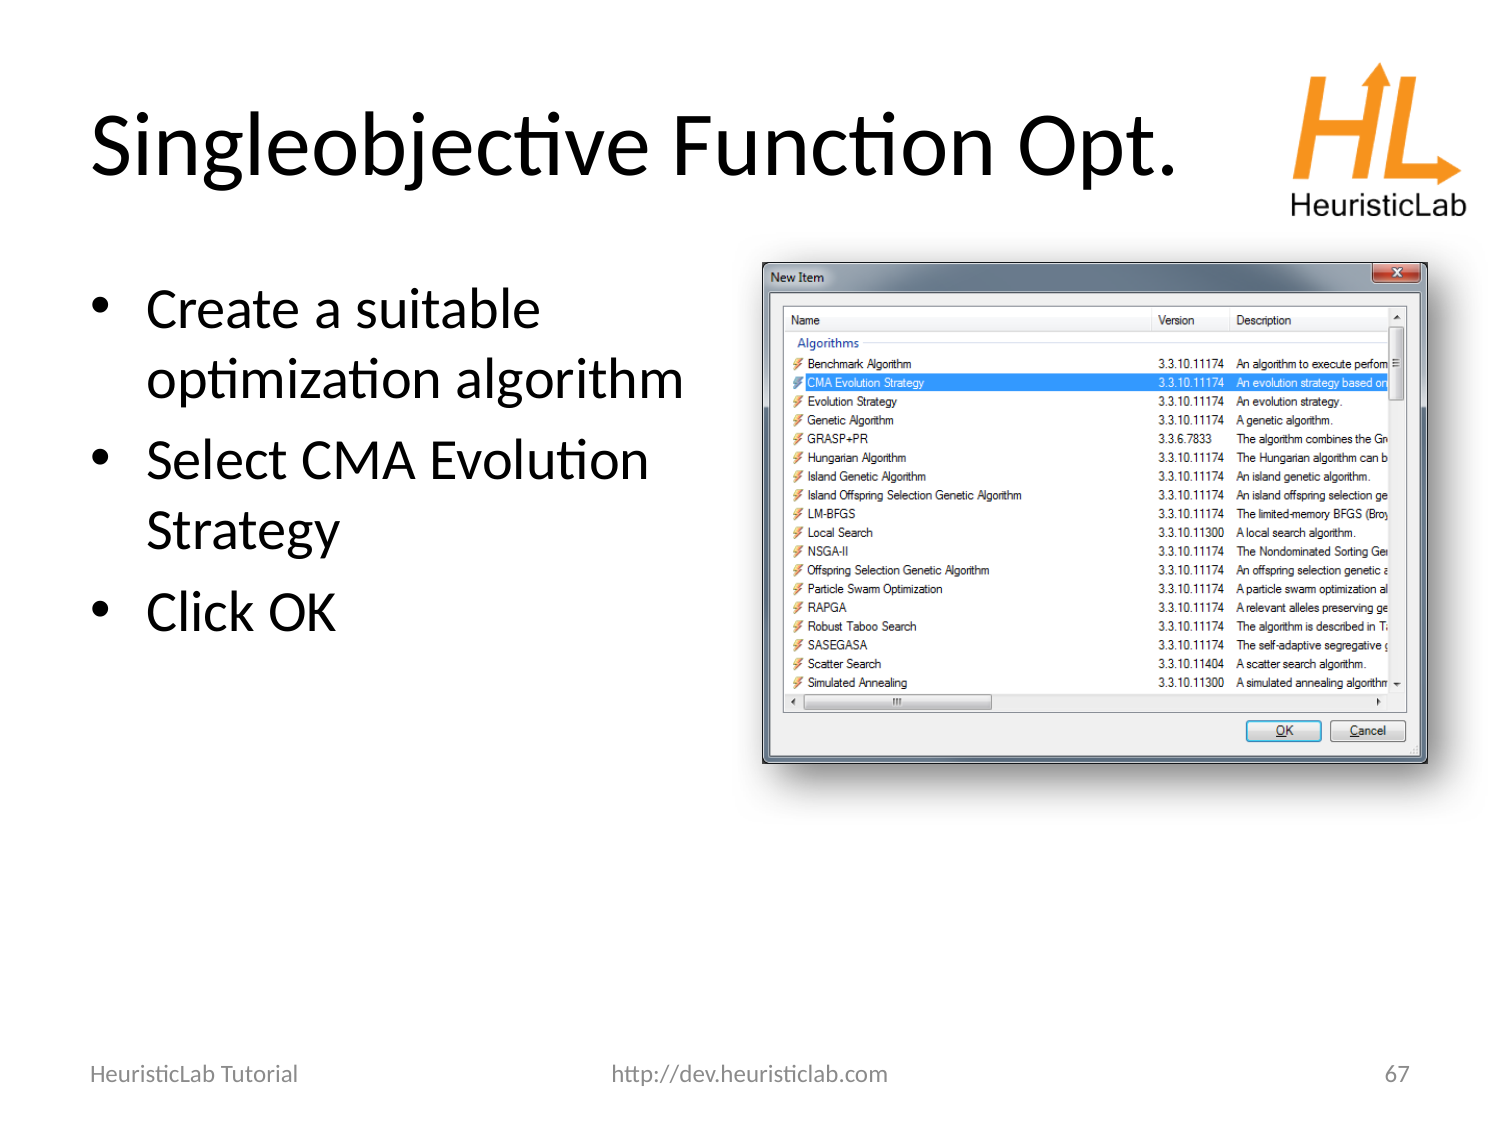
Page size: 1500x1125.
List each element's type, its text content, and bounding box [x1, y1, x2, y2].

title Singleobjective Function Opt. [75, 45, 1282, 233]
slide_number HeuristicLab Tutorial [75, 1042, 425, 1103]
picture [1281, 27, 1474, 244]
slide_number 67 [1074, 1042, 1425, 1103]
footer http://dev.heuristiclab.com [512, 1042, 988, 1103]
list Create a suitable optimization algorithm Select CMA Evolution Strategy Click OK [75, 262, 738, 1005]
picture [762, 262, 1428, 764]
